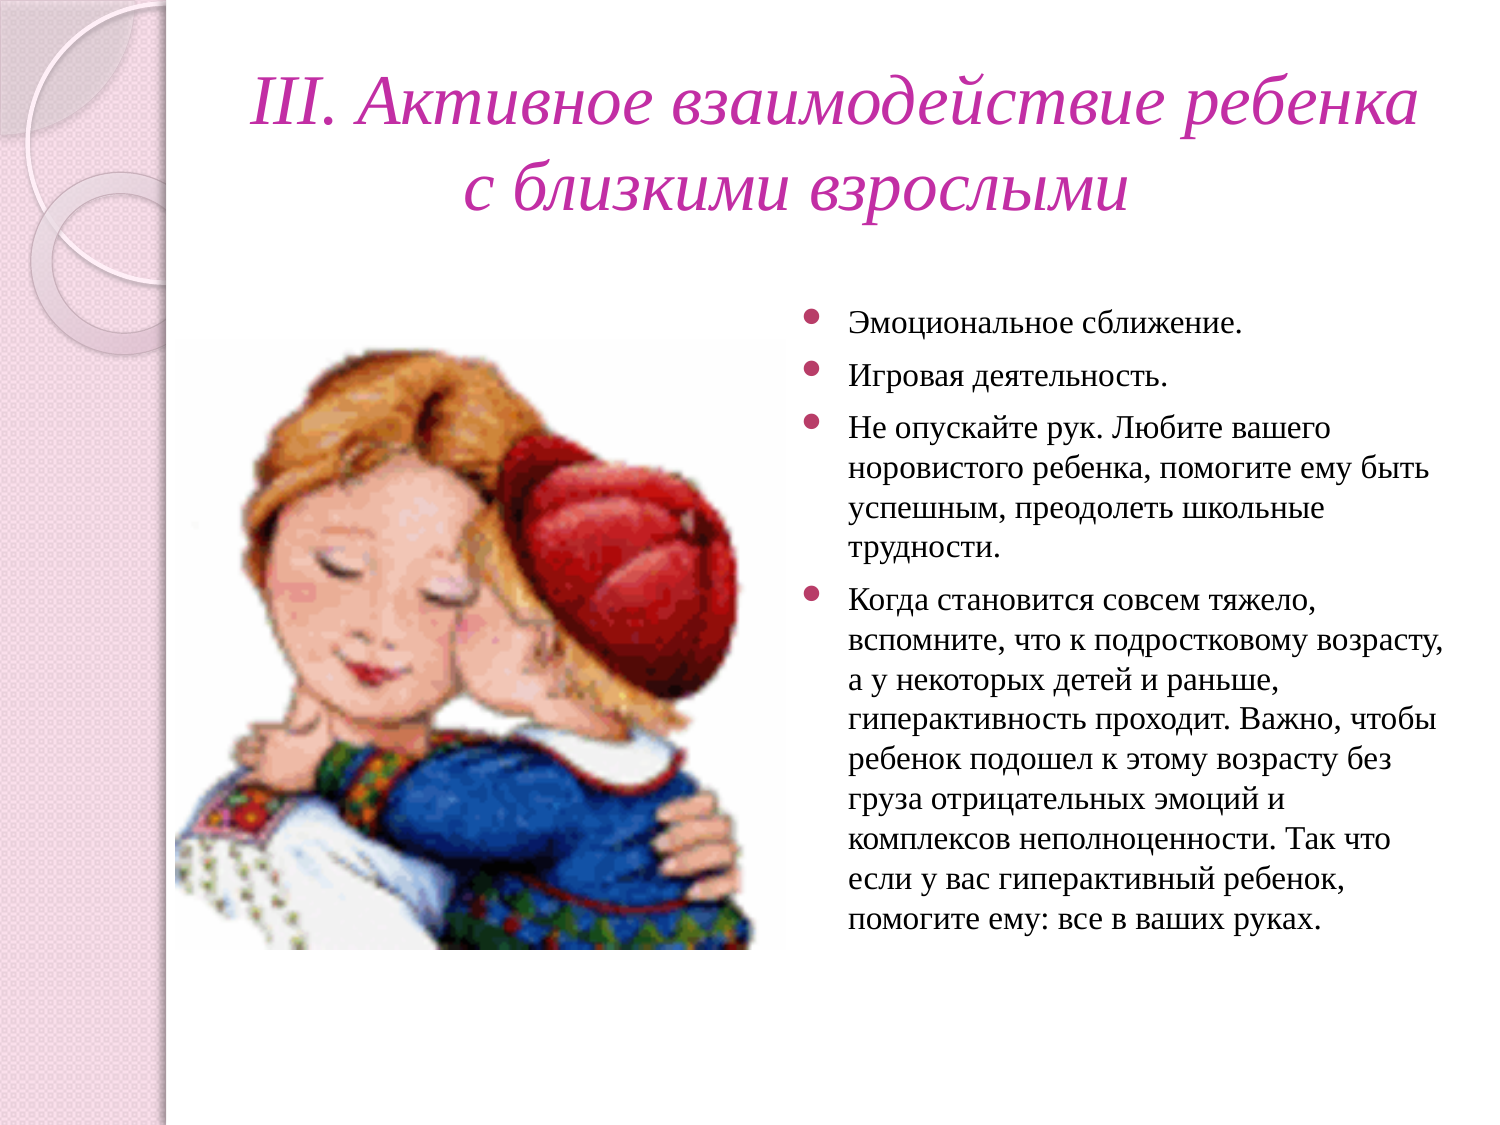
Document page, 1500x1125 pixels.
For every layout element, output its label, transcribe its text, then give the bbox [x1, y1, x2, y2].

picture [175, 339, 786, 950]
title III. Активное взаимодействие ребенка с близкими взрослыми [235, 45, 1466, 233]
list Эмоциональное сближение. Игровая деятельность. Не опускайте рук. Любите вашего норовистого ребенка, помогите ему быть успешным, преодолеть школьные трудности. Когда становится совсем тяжело, вспомните, что к подростковому возрасту, а у некоторых детей и раньше, гиперактивность проходит. Важно, чтобы ребенок подошел к этому возрасту без груза отрицательных эмоций и комплексов неполноценности. Так что если у вас гиперактивный ребенок, помогите ему: все в ваших руках. [773, 292, 1466, 1079]
